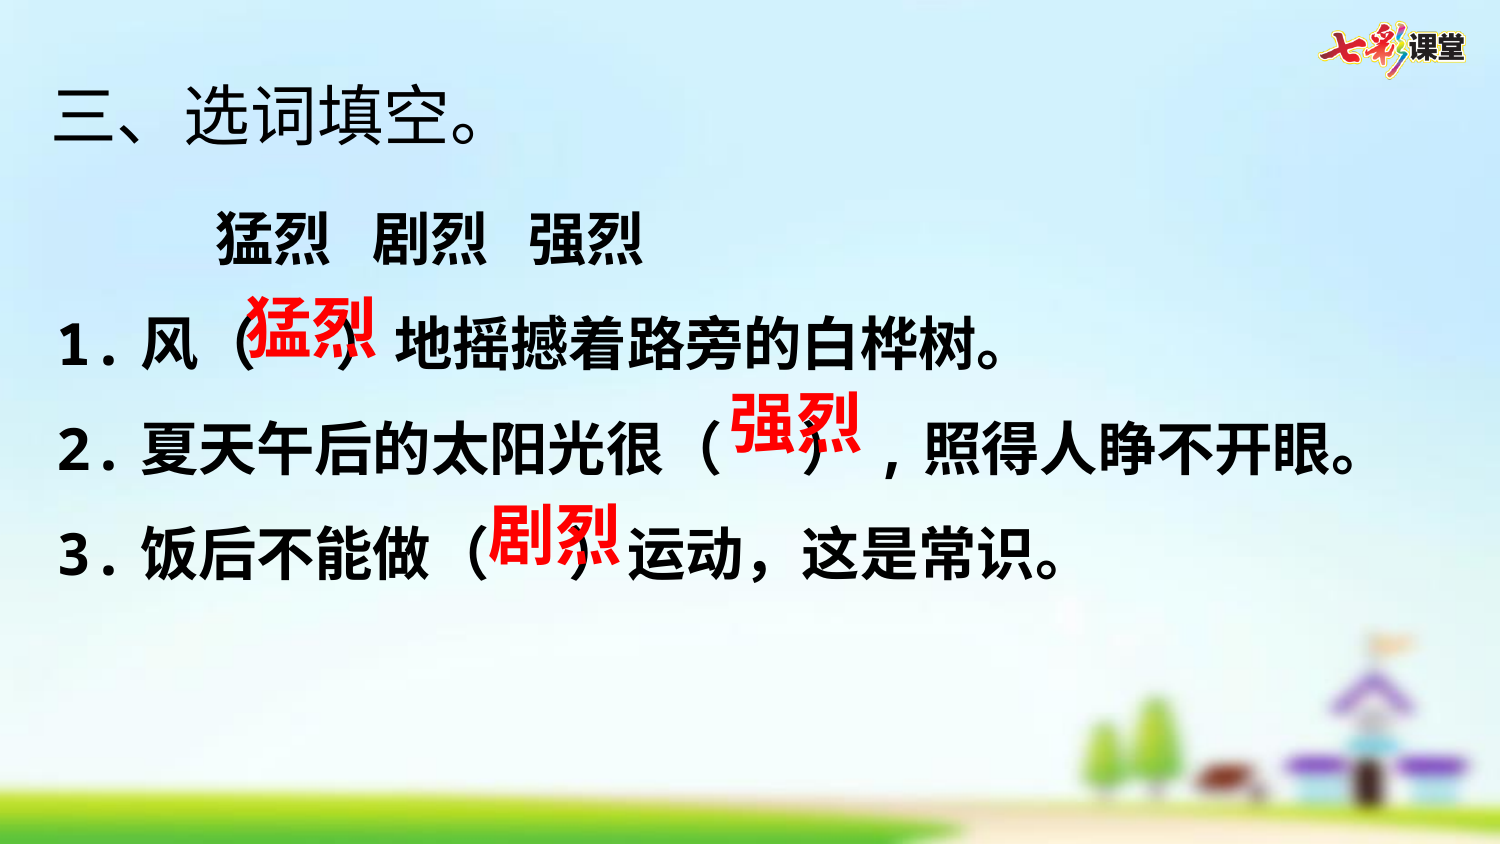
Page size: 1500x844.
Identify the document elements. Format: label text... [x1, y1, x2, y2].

text_box 猛烈 剧烈 强烈 1.风（ ）地摇撼着路旁的白桦树。 2.夏天午后的太阳光很（ ）,照得人睁不开眼。 3.饭后不能做（ ）运动，这是常识。 [41, 159, 1459, 595]
text_box 猛烈 [230, 278, 455, 374]
text_box 强烈 [714, 373, 939, 468]
text_box 三、选词填空。 [35, 66, 644, 161]
text_box 剧烈 [473, 485, 675, 581]
picture [0, 0, 1500, 844]
